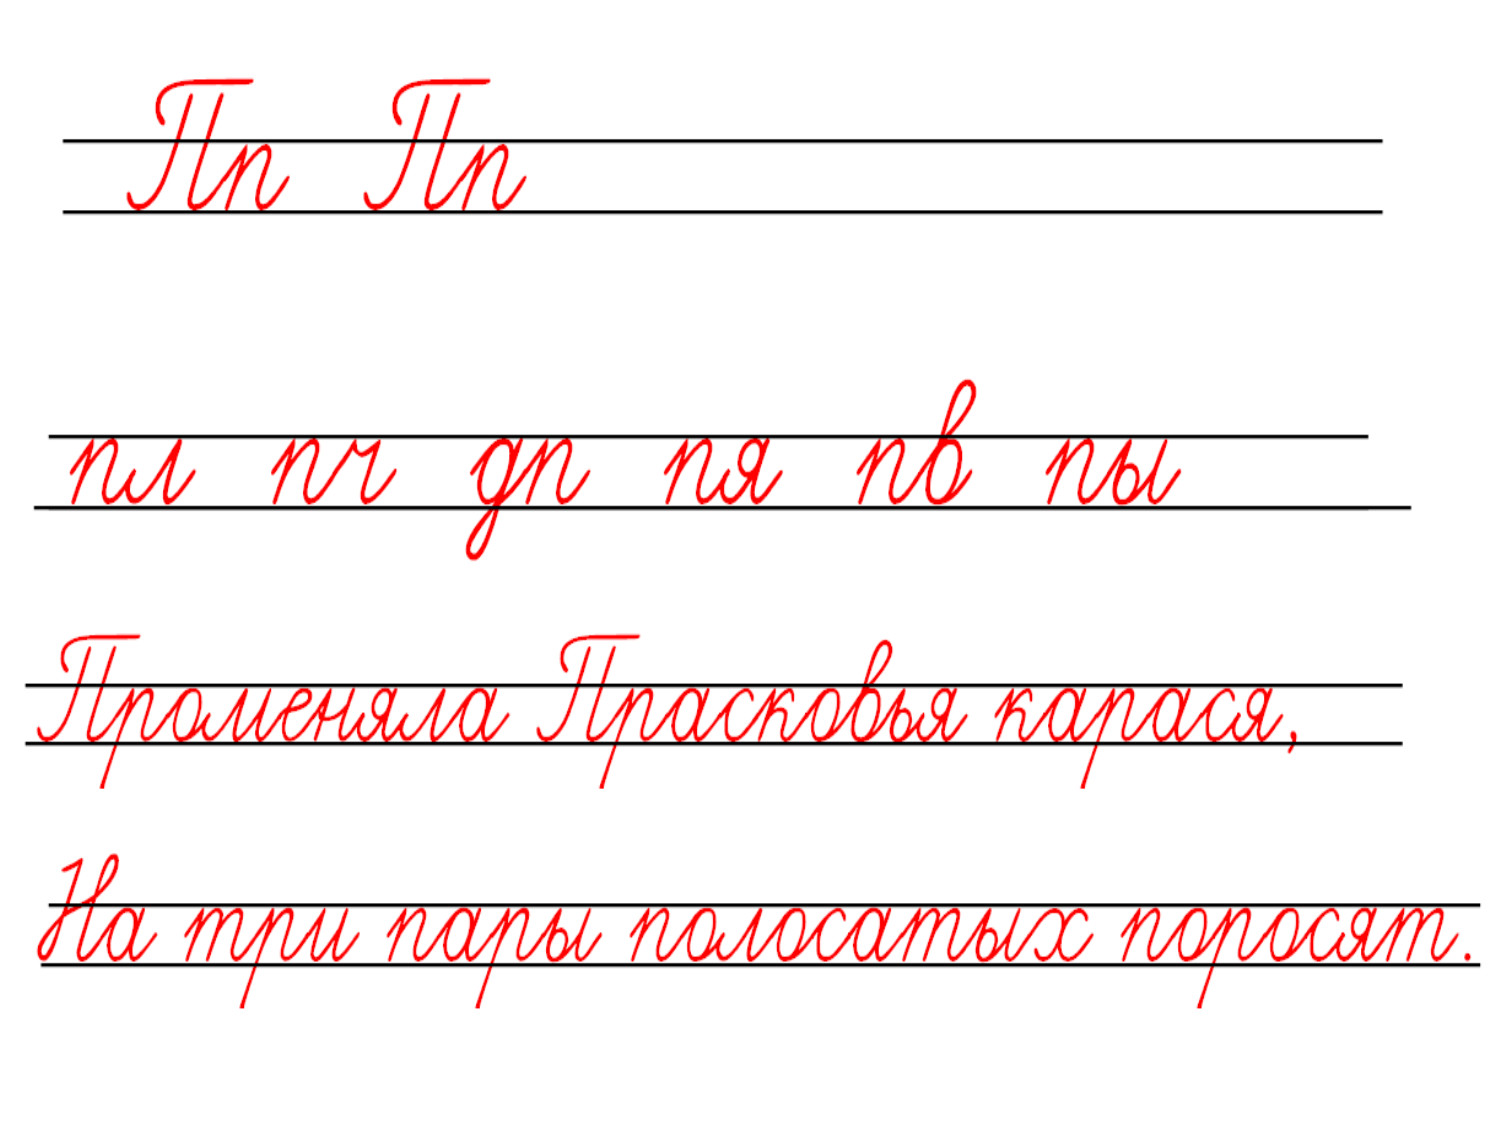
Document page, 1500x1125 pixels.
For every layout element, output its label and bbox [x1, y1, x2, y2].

list [0, 0, 1500, 1125]
